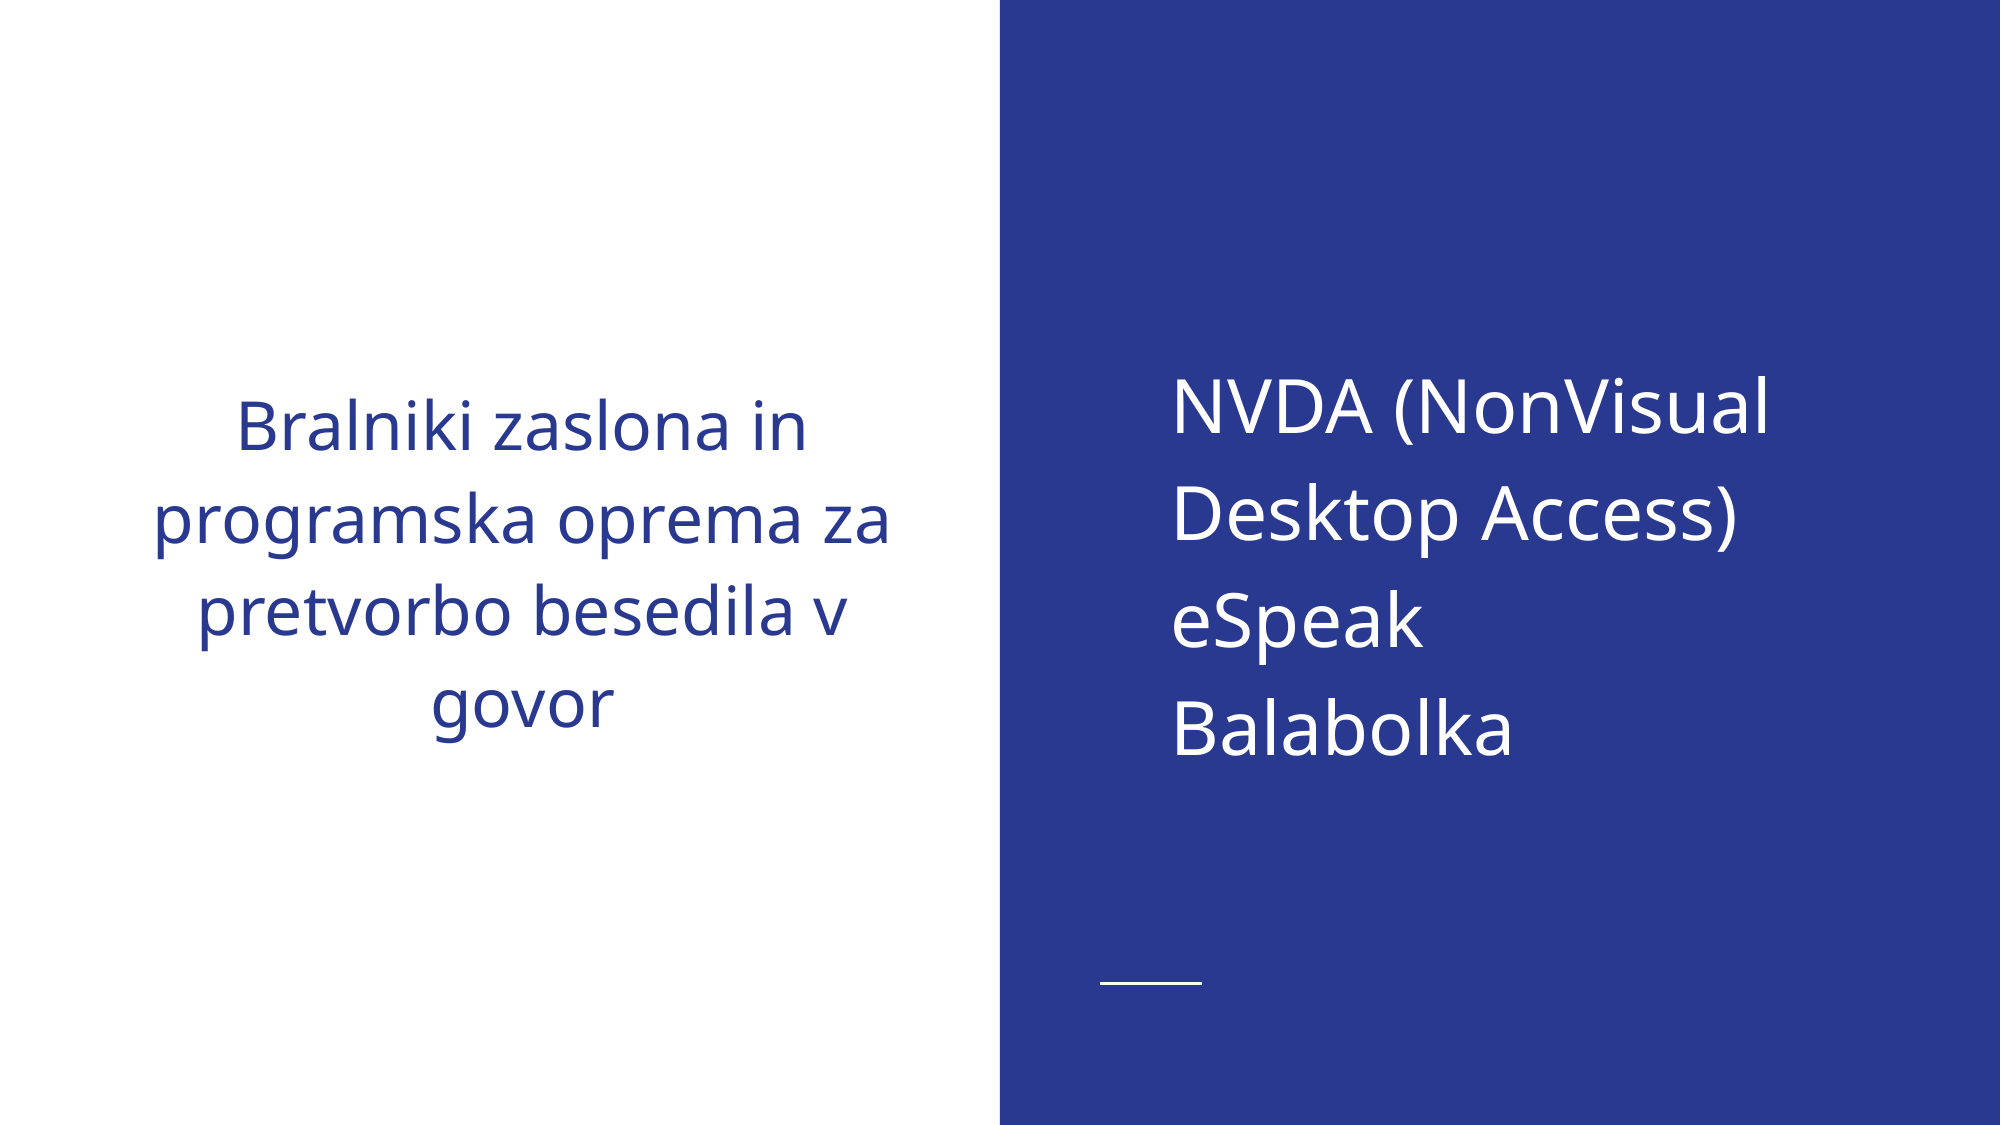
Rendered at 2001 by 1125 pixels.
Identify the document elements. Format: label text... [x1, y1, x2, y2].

title Bralniki zaslona in programska oprema za pretvorbo besedila v govor [80, 370, 966, 755]
list NVDA (NonVisual Desktop Access) eSpeak Balabolka [1080, 158, 1920, 967]
